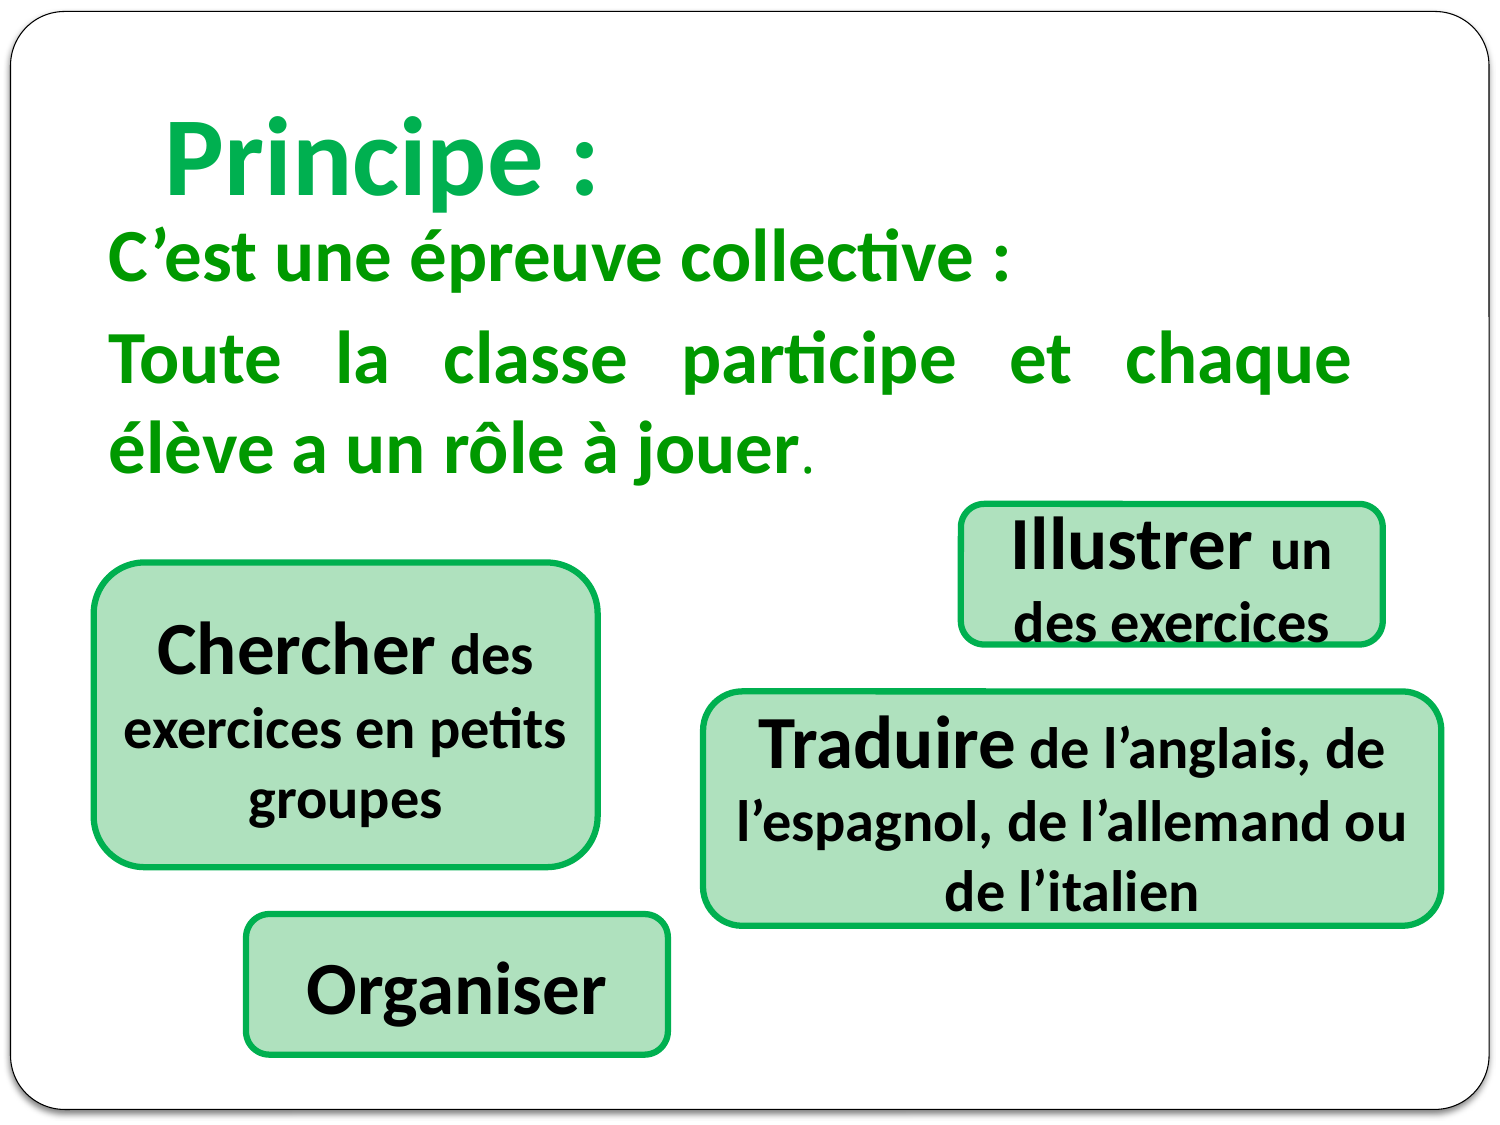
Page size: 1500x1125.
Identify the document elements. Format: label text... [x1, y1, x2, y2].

text_box Traduire de l’anglais, de l’espagnol, de l’allemand ou de l’italien [701, 690, 1443, 927]
list C’est une épreuve collective : Toute la classe participe et chaque élève a un rôle à jouer. [93, 199, 1369, 528]
title Principe : [150, 45, 1425, 233]
text_box Organiser [244, 912, 669, 1056]
text_box Chercher des exercices en petits groupes [92, 561, 599, 869]
text_box Illustrer un des exercices [959, 502, 1384, 646]
